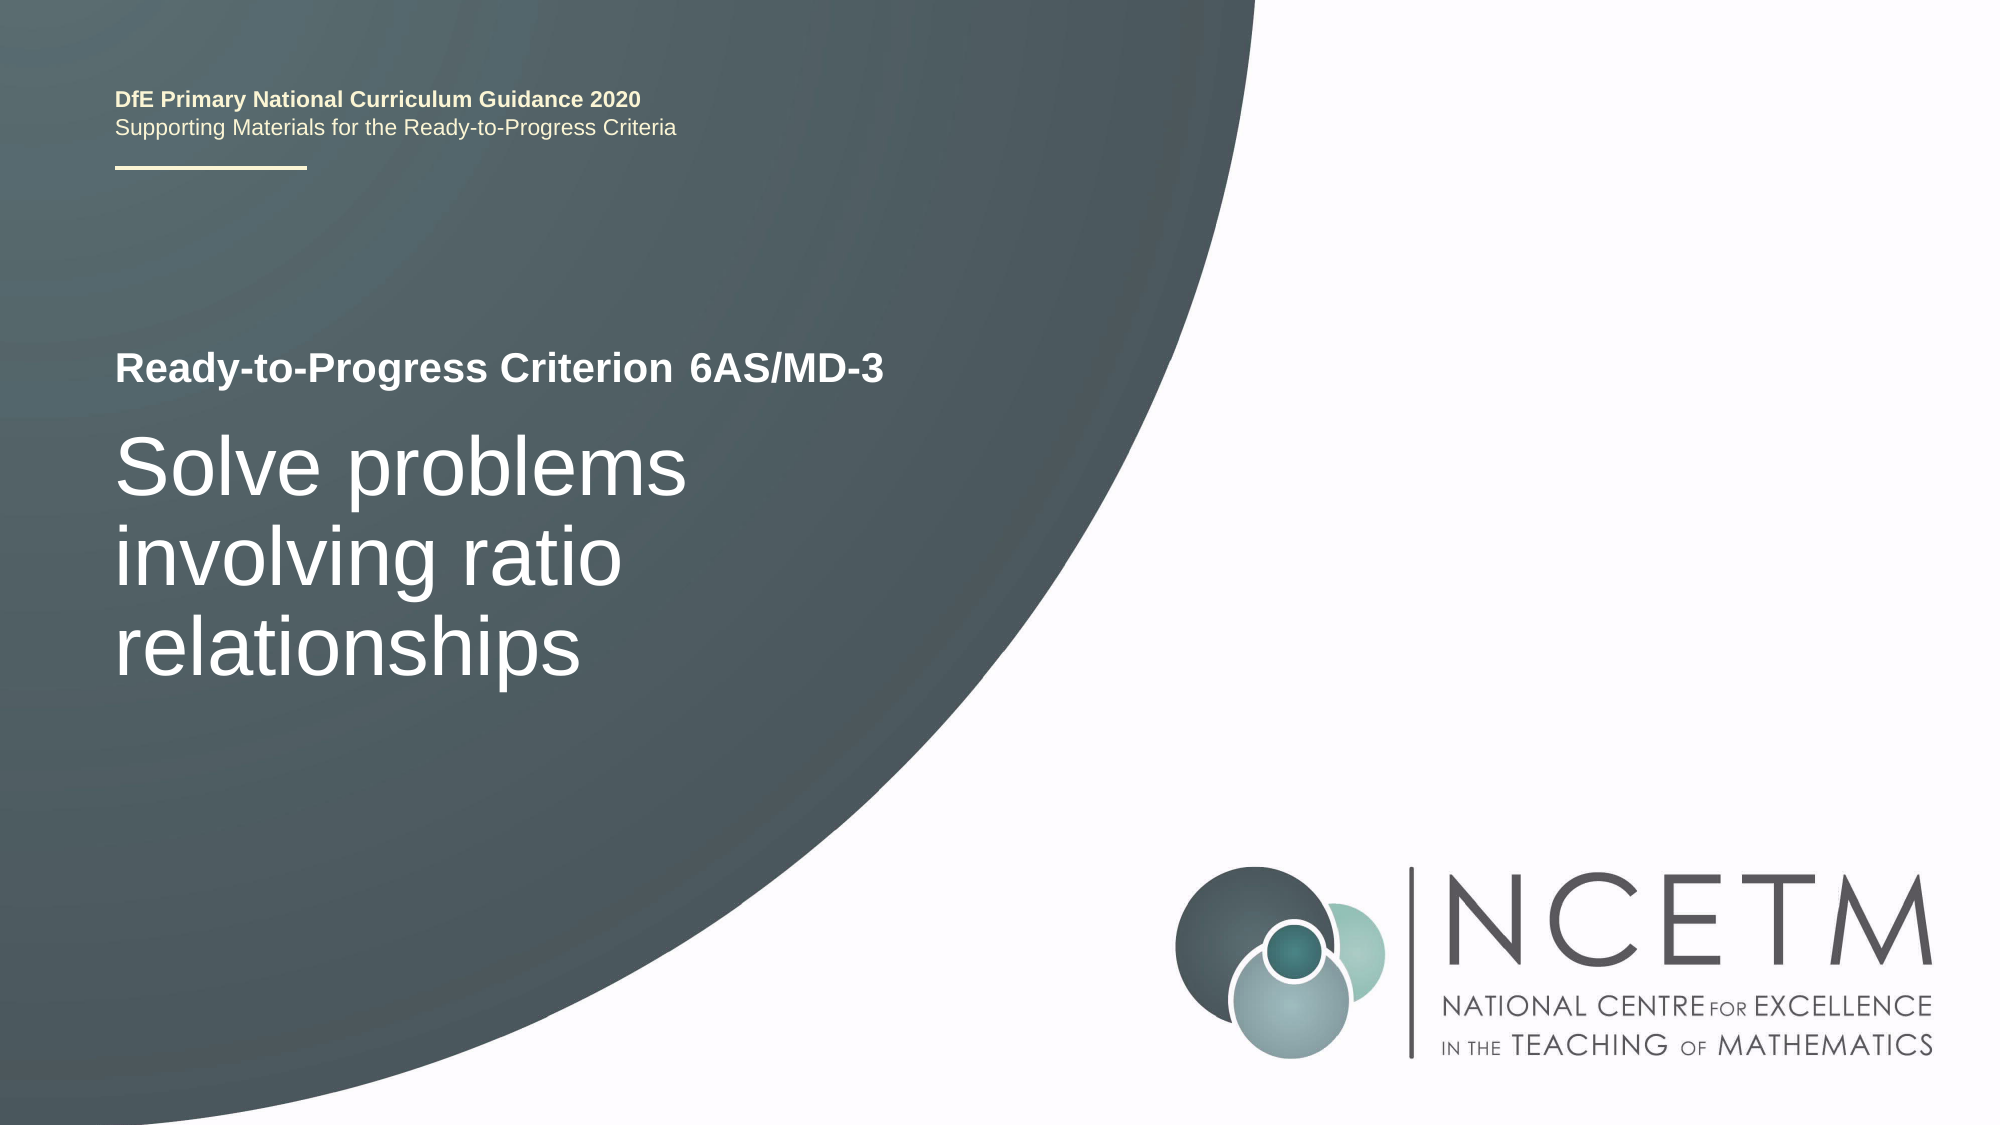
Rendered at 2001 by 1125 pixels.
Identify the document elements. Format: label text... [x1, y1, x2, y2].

picture [0, 0, 2001, 1125]
subtitle Solve problems involving ratio relationships [99, 416, 1000, 912]
list 6AS/MD-3 [674, 338, 1043, 414]
